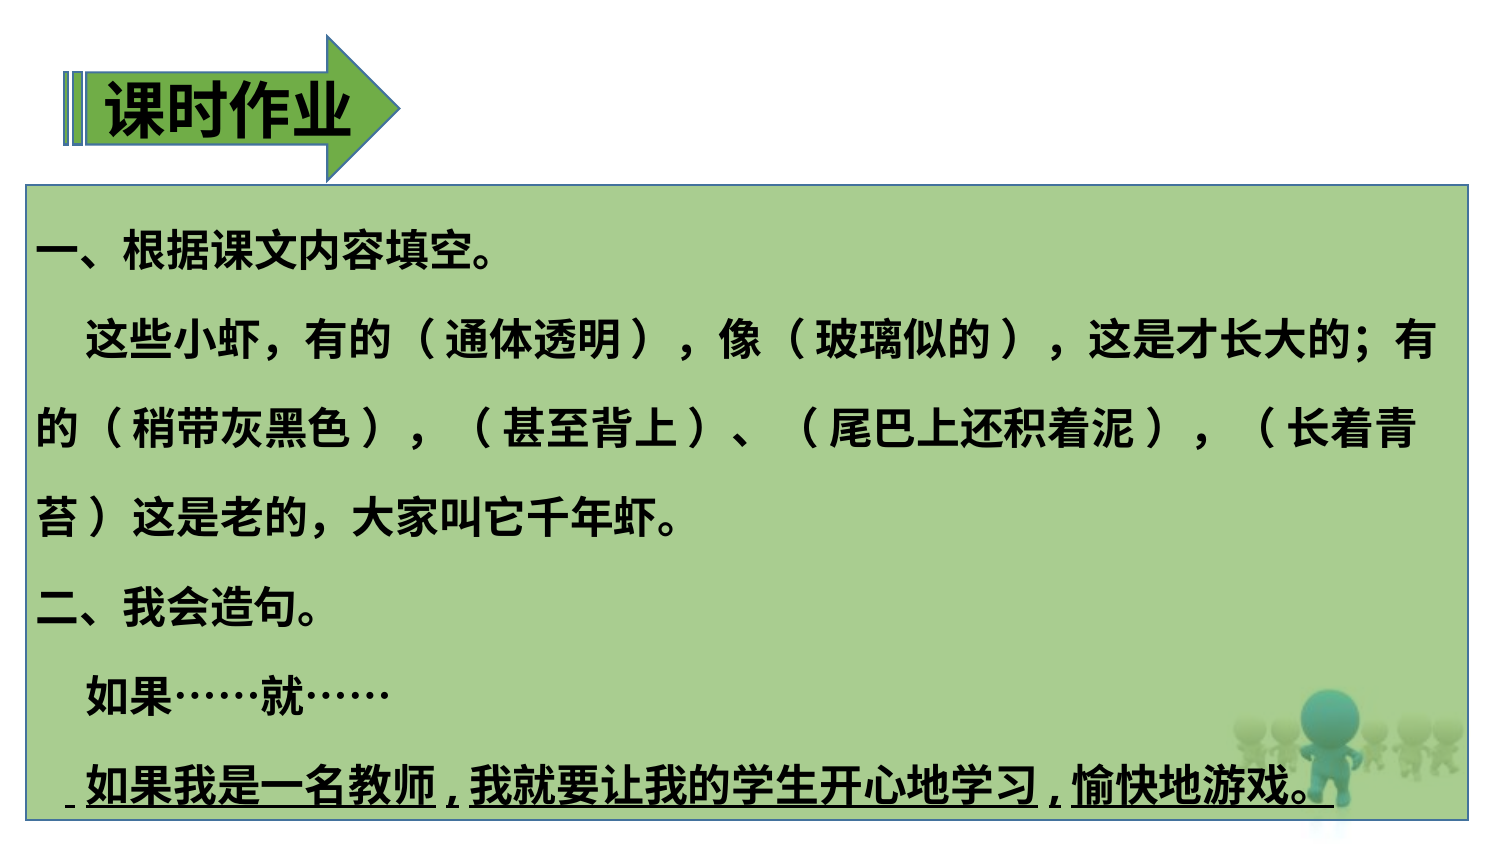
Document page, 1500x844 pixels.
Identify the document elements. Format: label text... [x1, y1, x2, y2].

text_box [1459, 184, 1469, 662]
text_box 一、根据课文内容填空。 这些小虾，有的（ 通体透明 ），像（ 玻璃似的 ），这是才长大的；有的（ 稍带灰黑色 ），（ 甚至背上 ）、（ 尾巴上还积着泥 ），（ 长着青苔 ）这是老的，大家叫它千年虾。 二、我会造句。 如果……就…… 如果我是一名教师,我就要让我的学生开心地学习,愉快地游戏。 [24, 180, 1459, 816]
text_box [85, 71, 92, 146]
text_box [326, 152, 358, 180]
text_box 课时作业 [92, 65, 371, 152]
text_box [63, 71, 69, 146]
picture [1226, 662, 1471, 844]
text_box [371, 78, 401, 139]
text_box [25, 816, 1226, 821]
text_box [326, 33, 358, 65]
text_box [72, 71, 83, 146]
